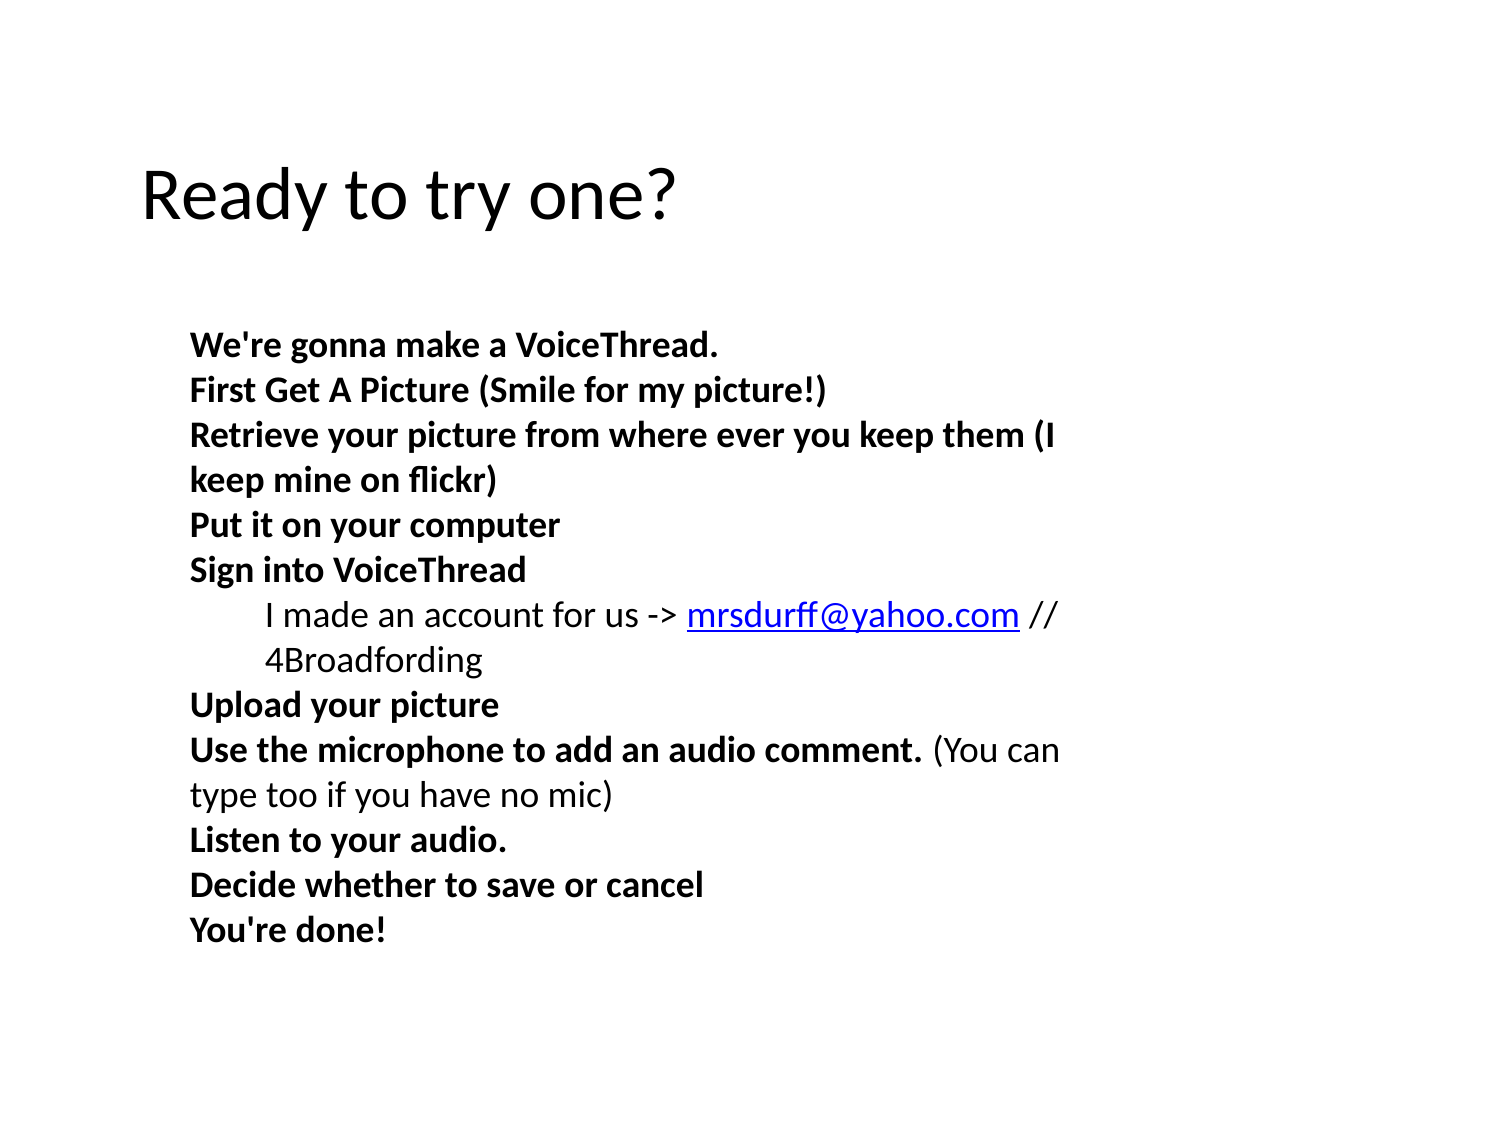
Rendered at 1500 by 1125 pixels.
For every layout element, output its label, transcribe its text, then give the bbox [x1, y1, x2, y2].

text_box We're gonna make a VoiceThread. First Get A Picture (Smile for my picture!) Retrieve your picture from where ever you keep them (I keep mine on flickr) Put it on your computer Sign into VoiceThread I made an account for us -> mrsdurff@yahoo.com // 4Broadfording Upload your picture Use the microphone to add an audio comment. (You can type too if you have no mic) Listen to your audio. Decide whether to save or cancel You're done! [174, 312, 1113, 1003]
text_box Ready to try one? [127, 137, 695, 243]
